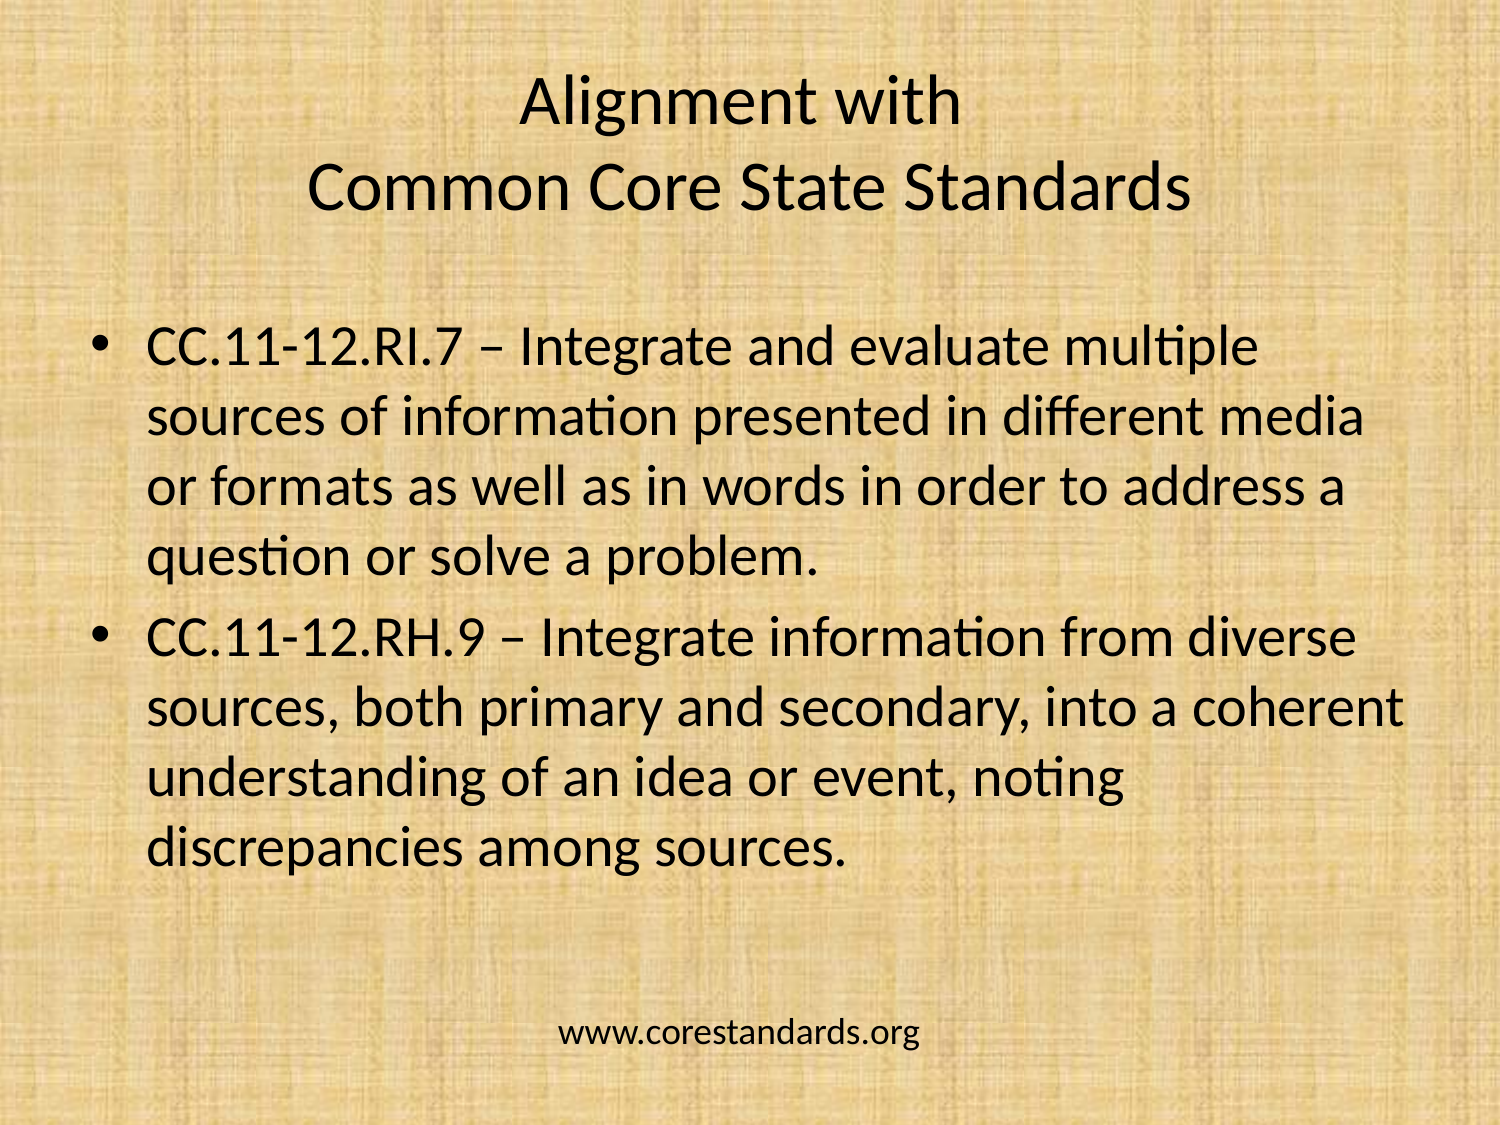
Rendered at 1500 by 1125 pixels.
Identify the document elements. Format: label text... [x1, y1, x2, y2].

list CC.11-12.RI.7 – Integrate and evaluate multiple sources of information presented in different media or formats as well as in words in order to address a question or solve a problem. CC.11-12.RH.9 – Integrate information from diverse sources, both primary and secondary, into a coherent understanding of an idea or event, noting discrepancies among sources. [75, 299, 1425, 950]
text_box www.corestandards.org [543, 999, 936, 1060]
picture [0, 0, 1500, 1125]
title Alignment with Common Core State Standards [75, 45, 1425, 233]
